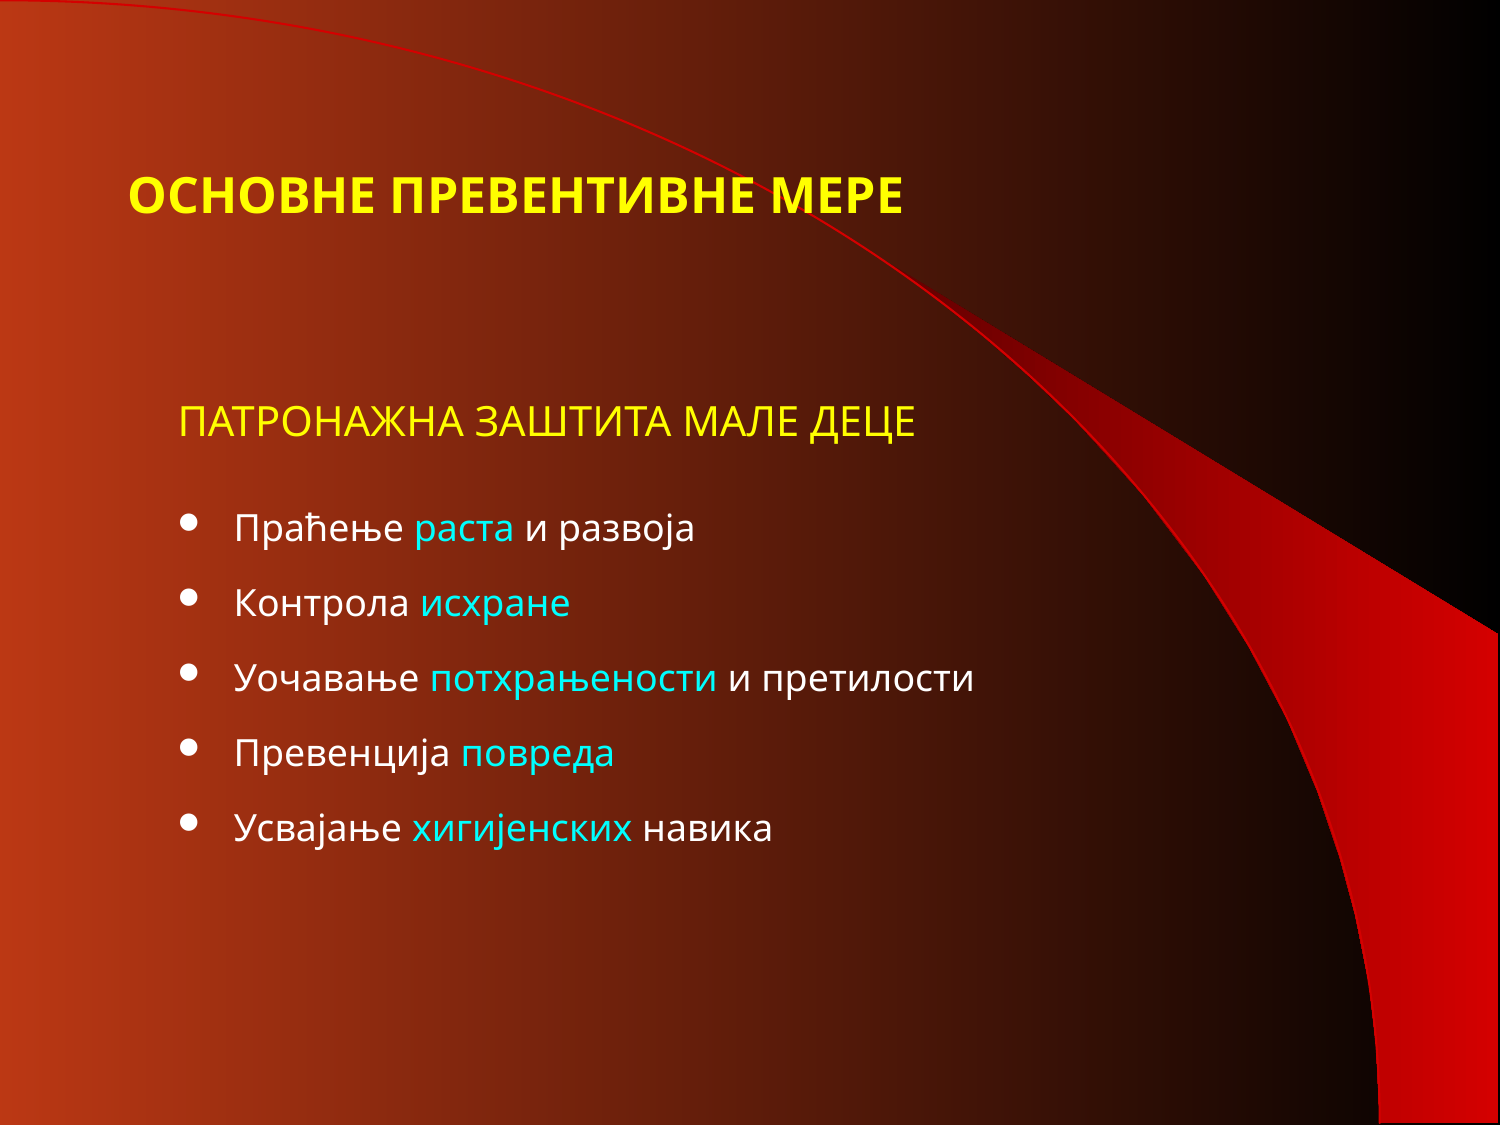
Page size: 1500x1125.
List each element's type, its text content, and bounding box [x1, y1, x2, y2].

title ОСНОВНЕ ПРЕВЕНТИВНЕ МЕРЕ [112, 99, 1388, 288]
list ПАТРОНАЖНА ЗАШТИТА МАЛЕ ДЕЦЕ Праћење раста и развоја Контрола исхране Уочавање потхрањености и претилости Превенција повреда Усвајање хигијенских навика [162, 387, 1438, 1063]
